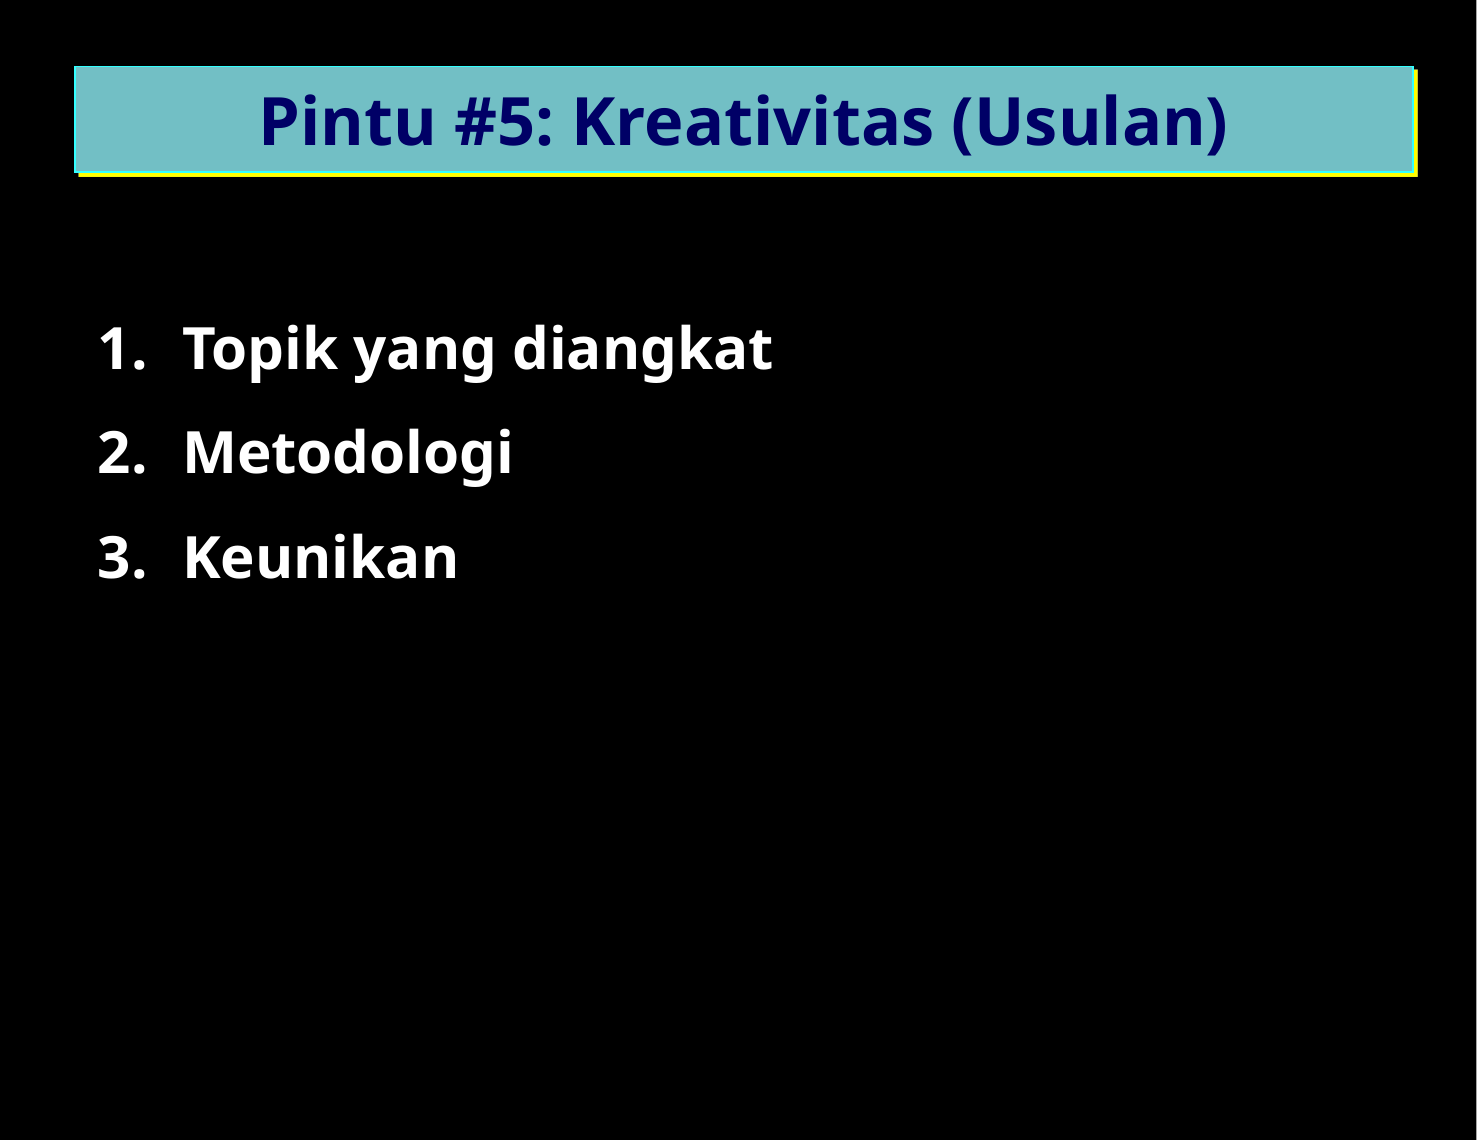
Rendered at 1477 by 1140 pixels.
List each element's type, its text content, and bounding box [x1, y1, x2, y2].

text_box Topik yang diangkat Metodologi Keunikan [83, 268, 1396, 598]
text_box Pintu #5: Kreativitas (Usulan) [75, 66, 1413, 172]
